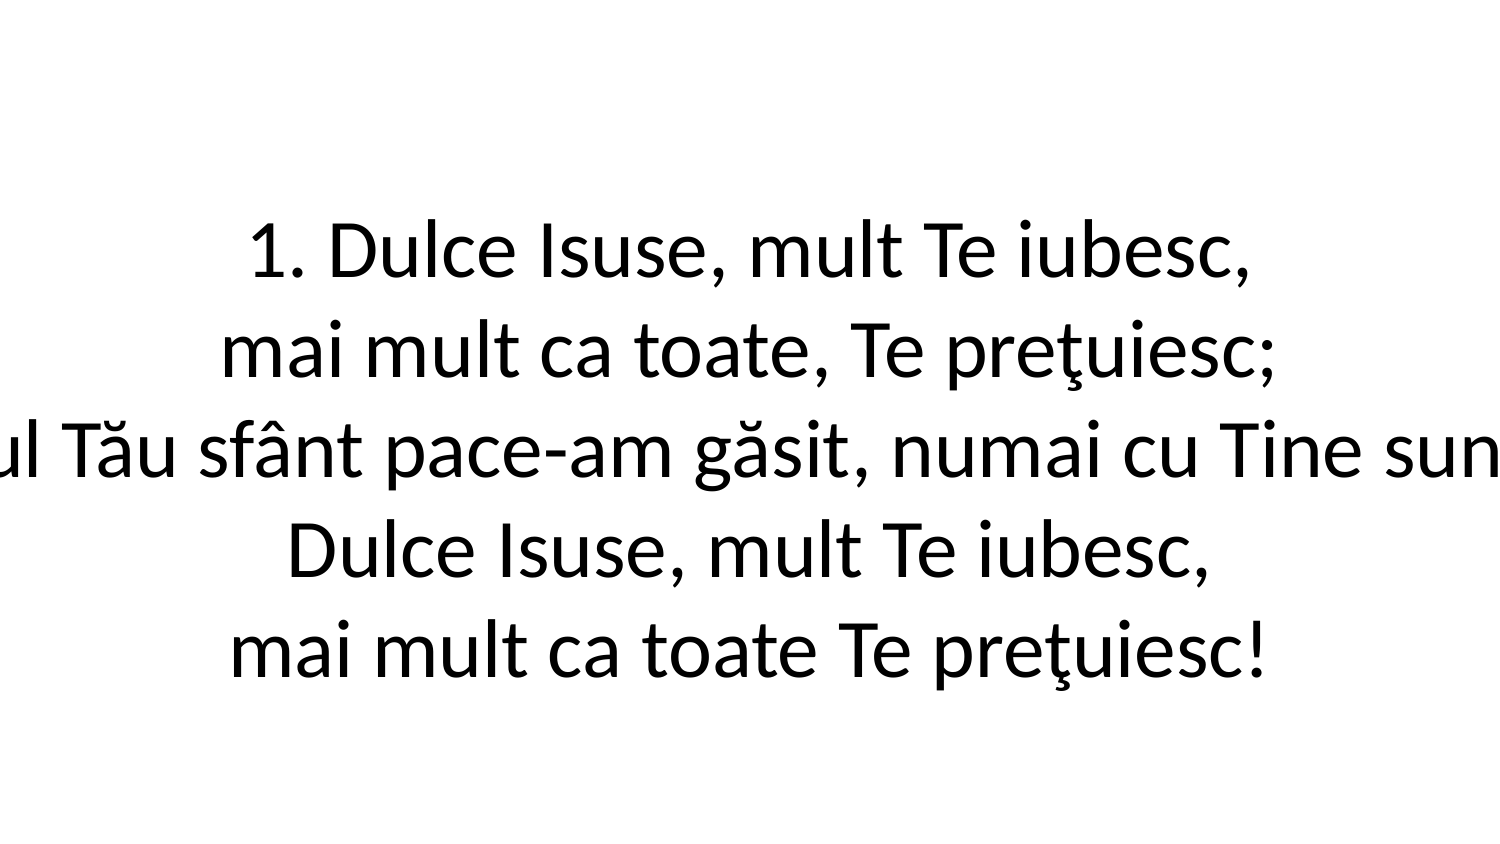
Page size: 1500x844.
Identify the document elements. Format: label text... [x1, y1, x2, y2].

text_box 1. Dulce Isuse, mult Te iubesc, mai mult ca toate, Te preţuiesc; la pieptul Tău sfânt pace-am găsit, numai cu Tine sunt fericit! Dulce Isuse, mult Te iubesc, mai mult ca toate Te preţuiesc! [0, 142, 1500, 702]
